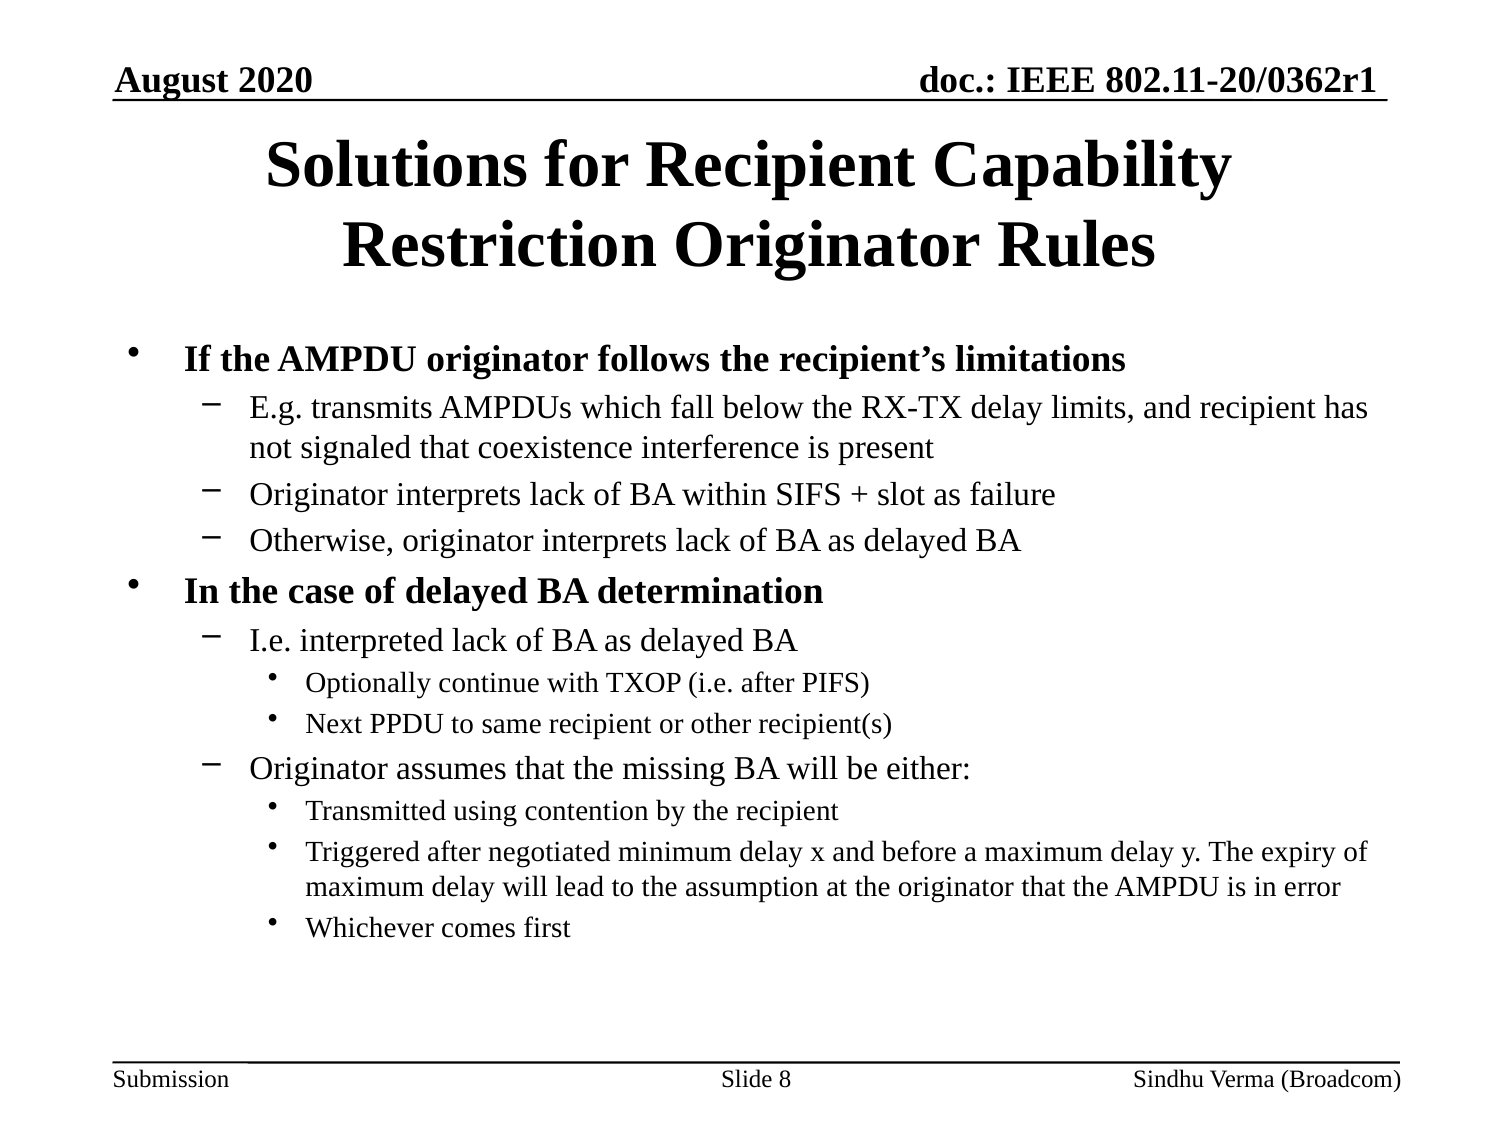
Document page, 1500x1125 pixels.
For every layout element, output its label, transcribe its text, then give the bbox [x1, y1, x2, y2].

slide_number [114, 54, 316, 101]
title Solutions for Recipient Capability Restriction Originator Rules [112, 112, 1388, 288]
slide_number Slide 8 [712, 1061, 800, 1093]
footer Sindhu Verma (Broadcom) [1129, 1061, 1402, 1093]
list If the AMPDU originator follows the recipient’s limitations E.g. transmits AMPDUs which fall below the RX-TX delay limits, and recipient has not signaled that coexistence interference is present Originator interprets lack of BA within SIFS + slot as failure Otherwise, originator interprets lack of BA as delayed BA In the case of delayed BA determination I.e. interpreted lack of BA as delayed BA Optionally continue with TXOP (i.e. after PIFS) Next PPDU to same recipient or other recipient(s) Originator assumes that the missing BA will be either: Transmitted using contention by the recipient Triggered after negotiated minimum delay x and before a maximum delay y. The expiry of maximum delay will lead to the assumption at the originator that the AMPDU is in error Whichever comes first [112, 326, 1388, 1002]
